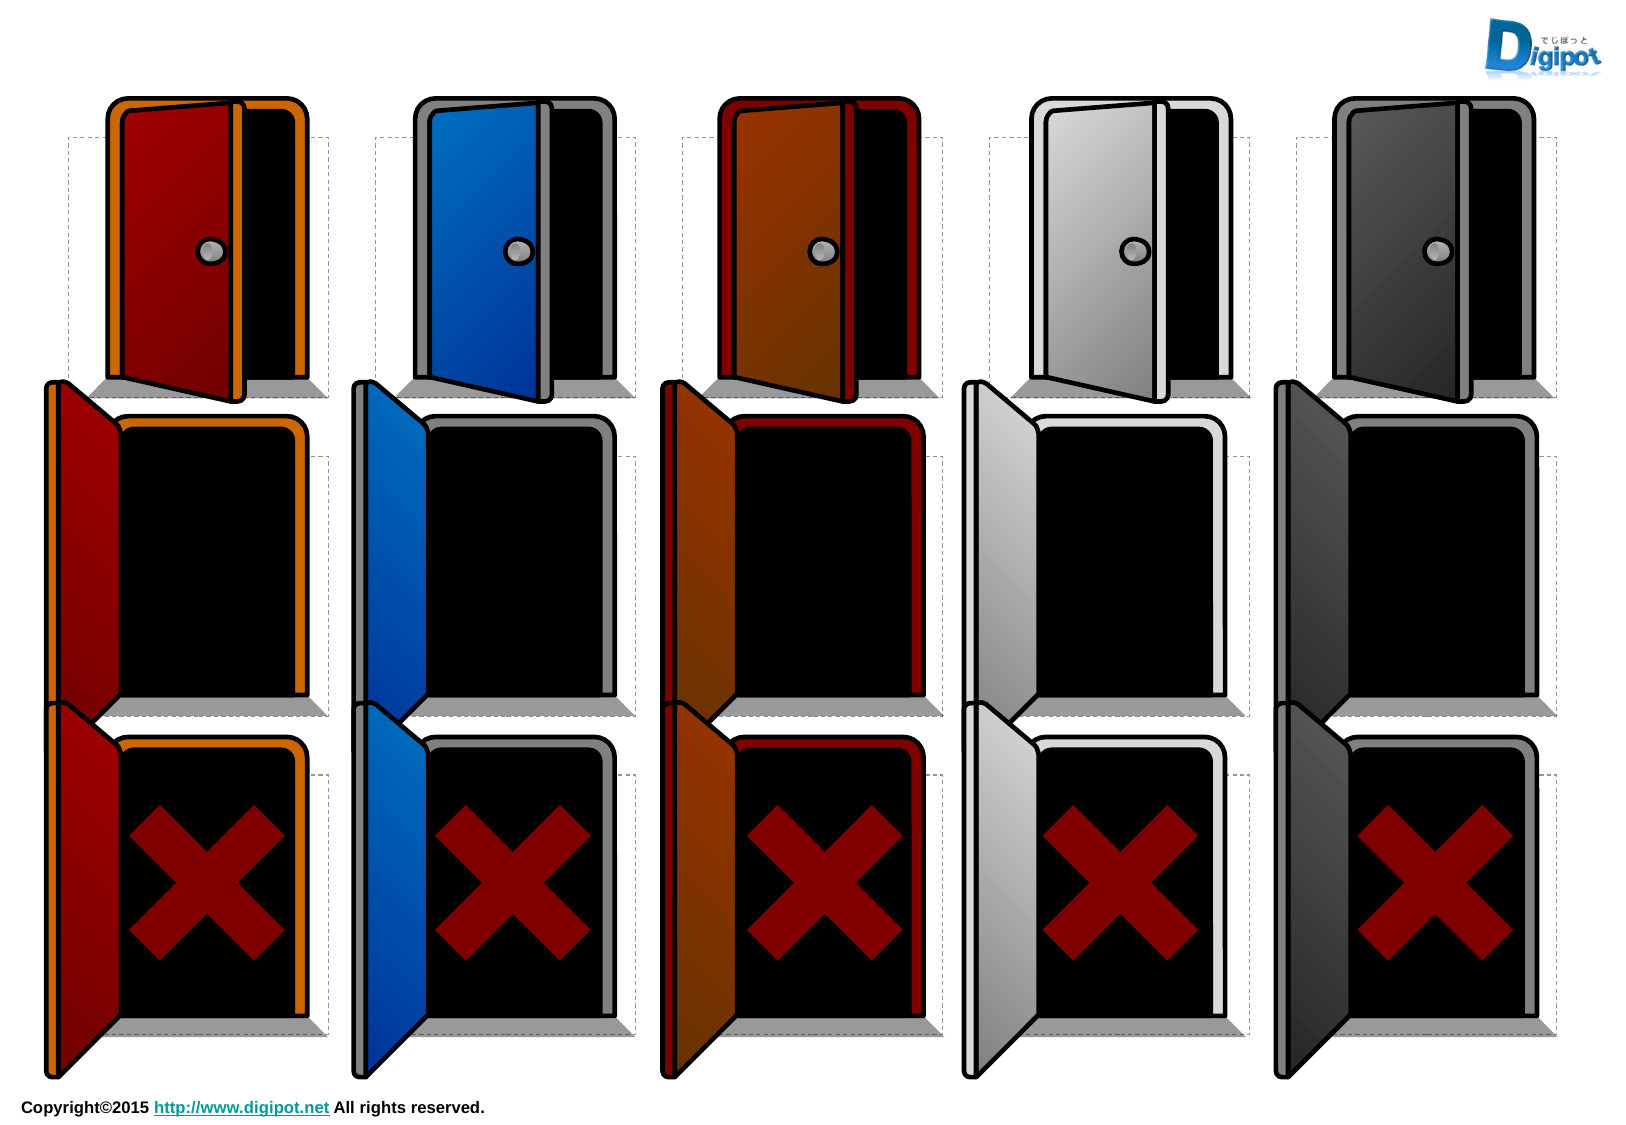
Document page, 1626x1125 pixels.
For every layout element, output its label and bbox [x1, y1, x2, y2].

text_box [353, 381, 636, 701]
text_box [963, 381, 1246, 701]
text_box [1312, 98, 1555, 402]
text_box [45, 381, 329, 701]
text_box [963, 702, 1246, 1078]
text_box [353, 702, 636, 1078]
text_box [662, 702, 946, 1078]
text_box [1275, 702, 1558, 1078]
text_box [662, 381, 945, 701]
text_box [45, 702, 329, 1078]
text_box [85, 98, 329, 402]
text_box [1275, 381, 1558, 701]
text_box [697, 98, 941, 402]
picture [1485, 18, 1602, 82]
text_box [1009, 98, 1252, 402]
text_box [393, 98, 636, 402]
